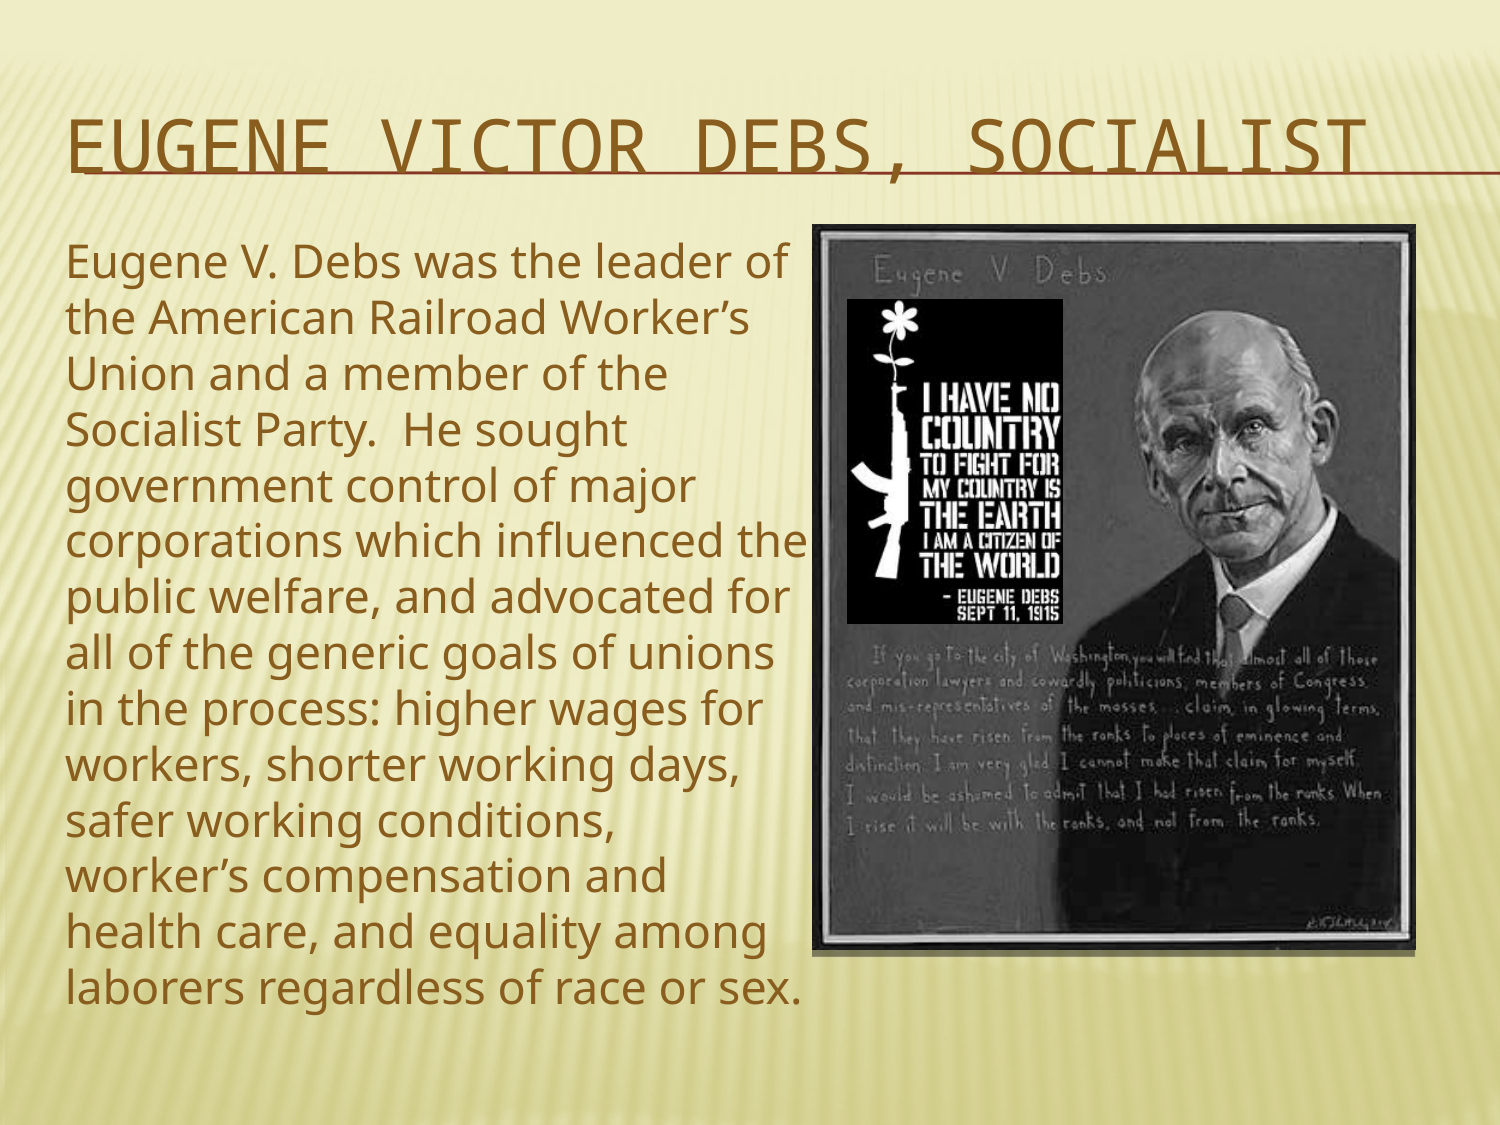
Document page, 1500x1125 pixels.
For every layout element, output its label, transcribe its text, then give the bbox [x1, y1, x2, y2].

title Eugene Victor debs, socialist [49, 75, 1475, 213]
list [846, 299, 1063, 624]
picture [812, 224, 1417, 951]
list Eugene V. Debs was the leader of the American Railroad Worker’s Union and a member of the Socialist Party. He sought government control of major corporations which influenced the public welfare, and advocated for all of the generic goals of unions in the process: higher wages for workers, shorter working days, safer working conditions, worker’s compensation and health care, and equality among laborers regardless of race or sex. [50, 224, 825, 1038]
